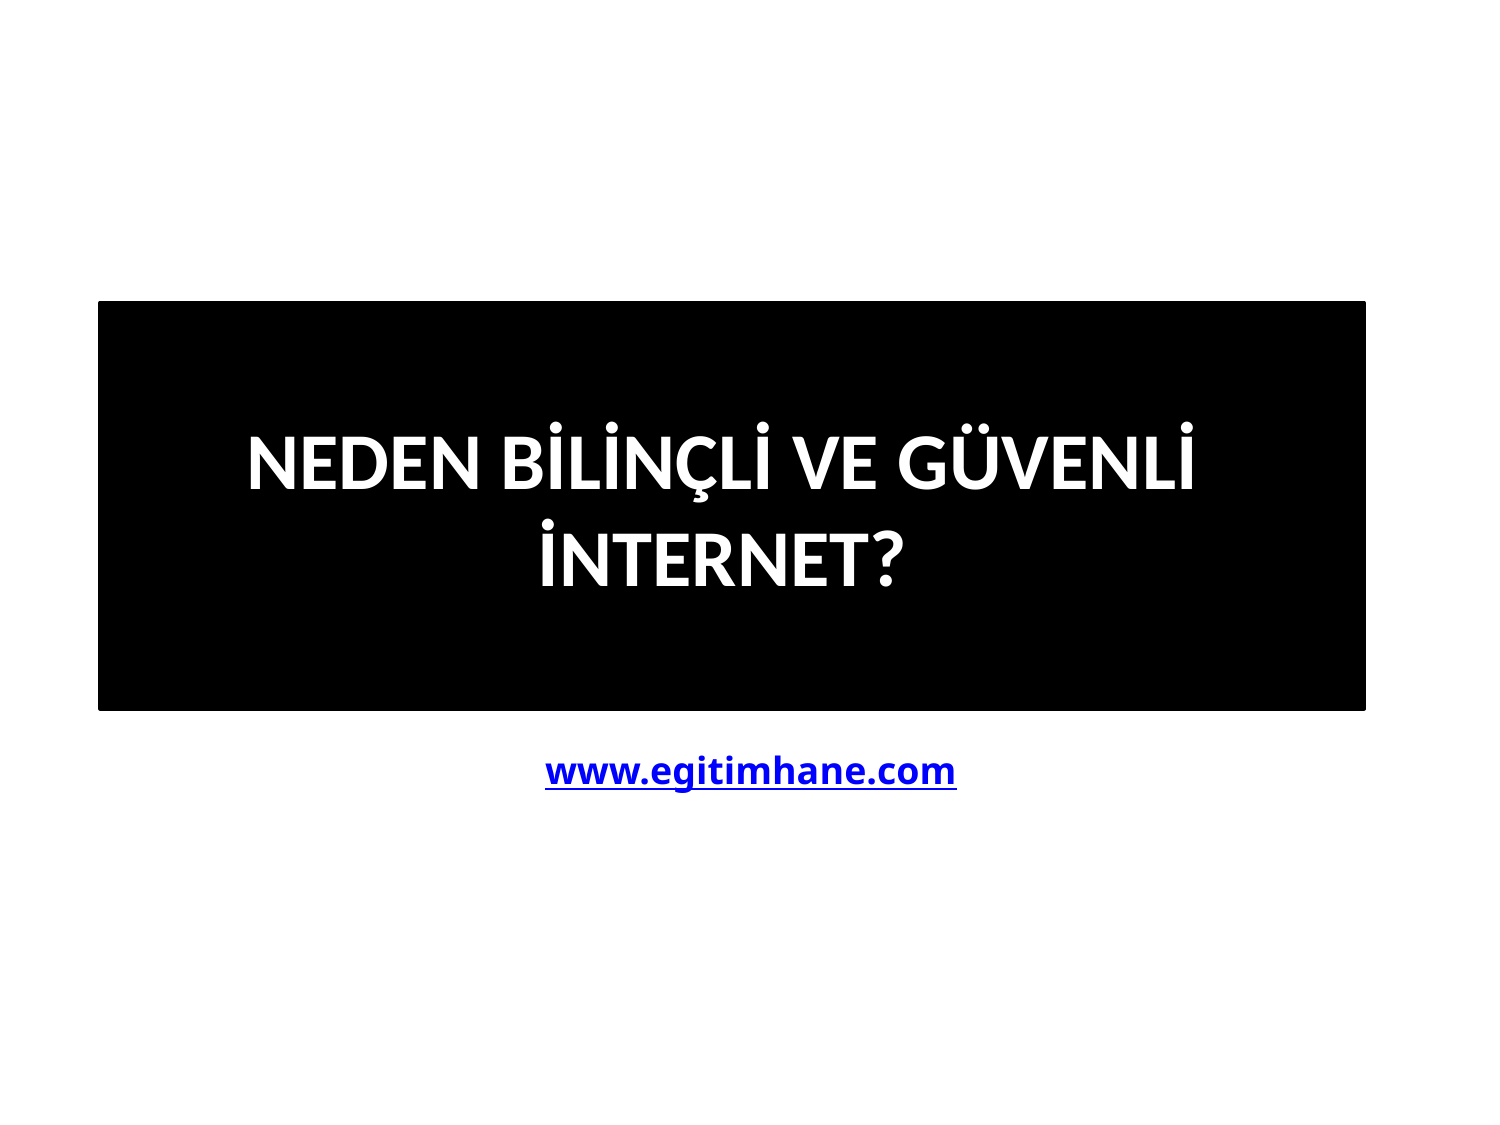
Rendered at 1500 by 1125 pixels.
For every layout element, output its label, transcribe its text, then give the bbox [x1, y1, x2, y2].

title NEDEN BİLİNÇLİ VE GÜVENLİ İNTERNET? [98, 301, 1366, 711]
text_box www.egitimhane.com [530, 739, 972, 806]
